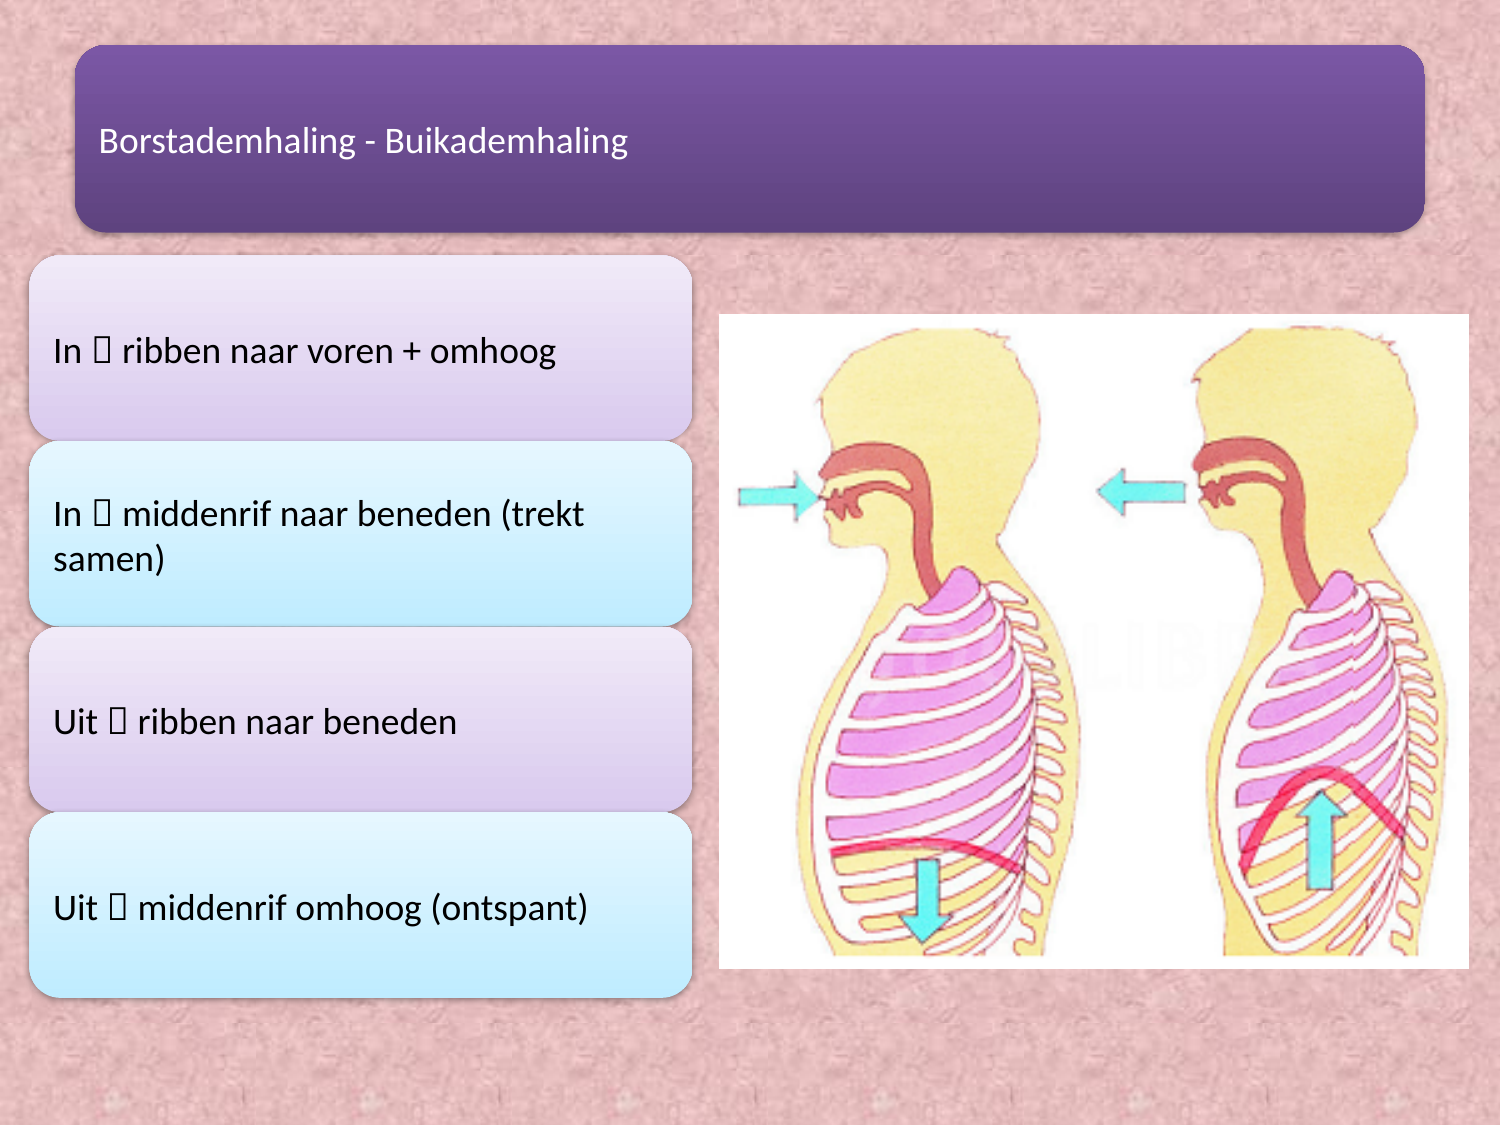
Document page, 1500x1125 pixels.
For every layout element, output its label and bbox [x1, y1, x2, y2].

picture [0, 0, 1500, 1125]
list [29, 255, 693, 998]
text_box [74, 44, 1426, 233]
